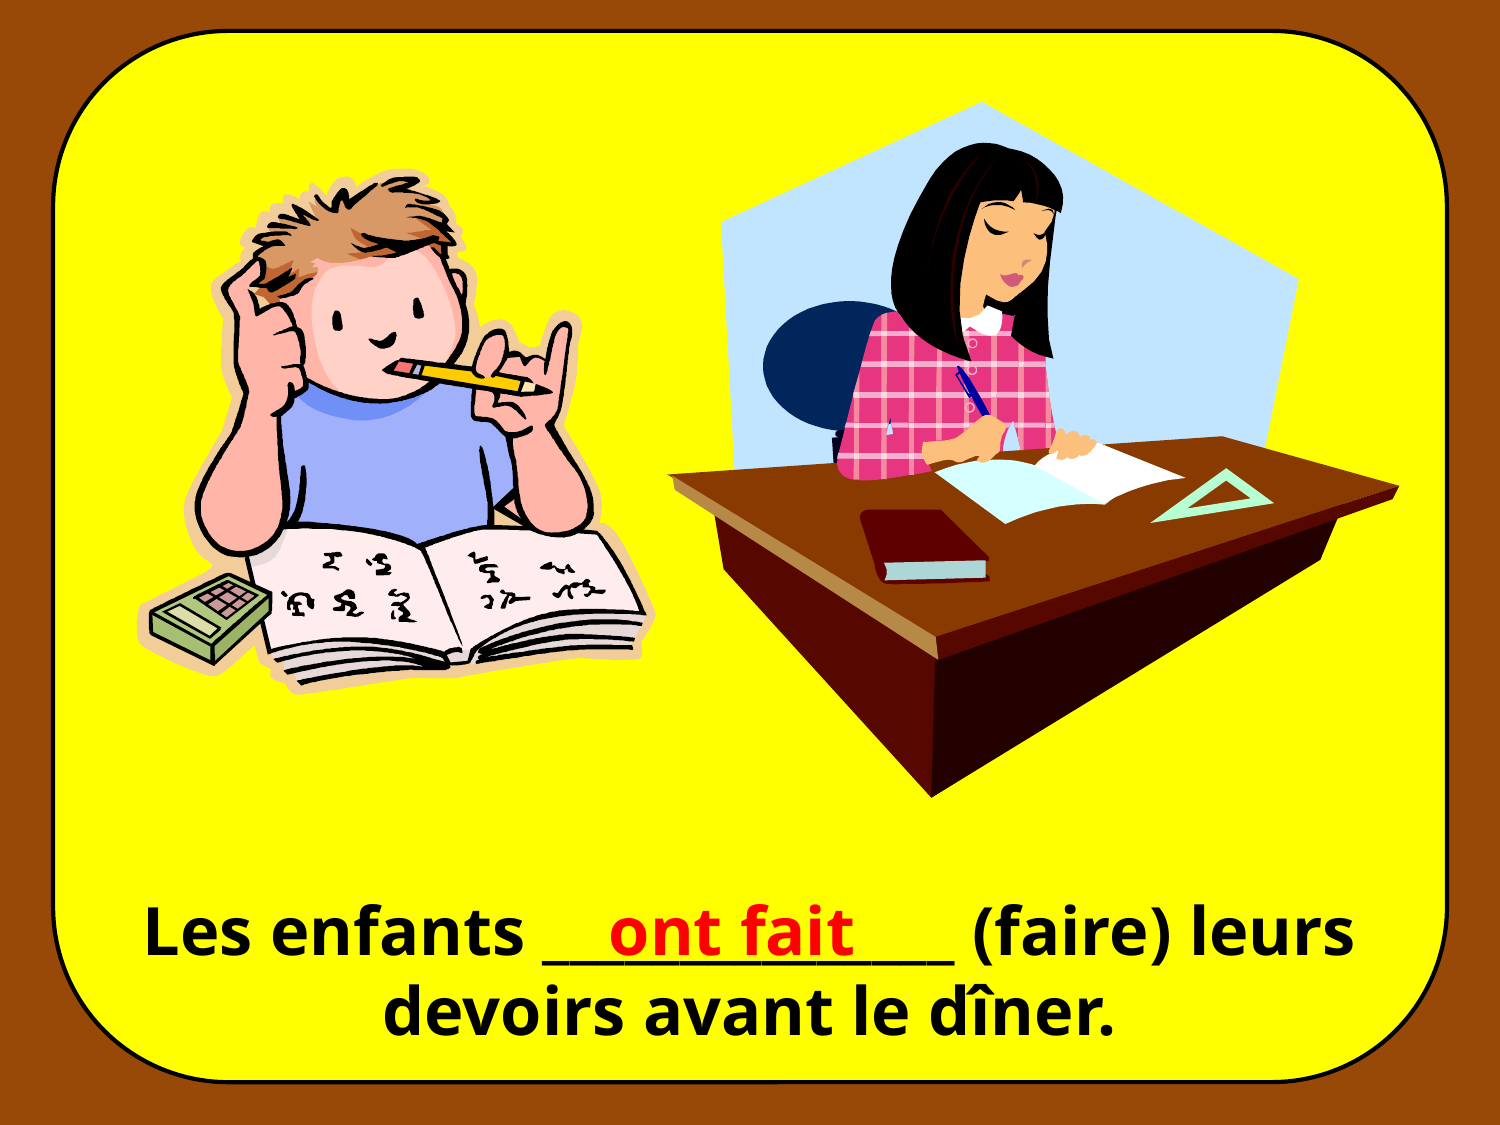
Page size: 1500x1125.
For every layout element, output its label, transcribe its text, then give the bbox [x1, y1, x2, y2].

picture [666, 101, 1400, 798]
text_box [133, 1057, 1367, 1085]
text_box Les enfants _______________ (faire) leurs devoirs avant le dîner. [53, 881, 1447, 1057]
text_box ont fait [407, 881, 1058, 977]
picture [135, 160, 664, 703]
text_box [50, 28, 1450, 934]
